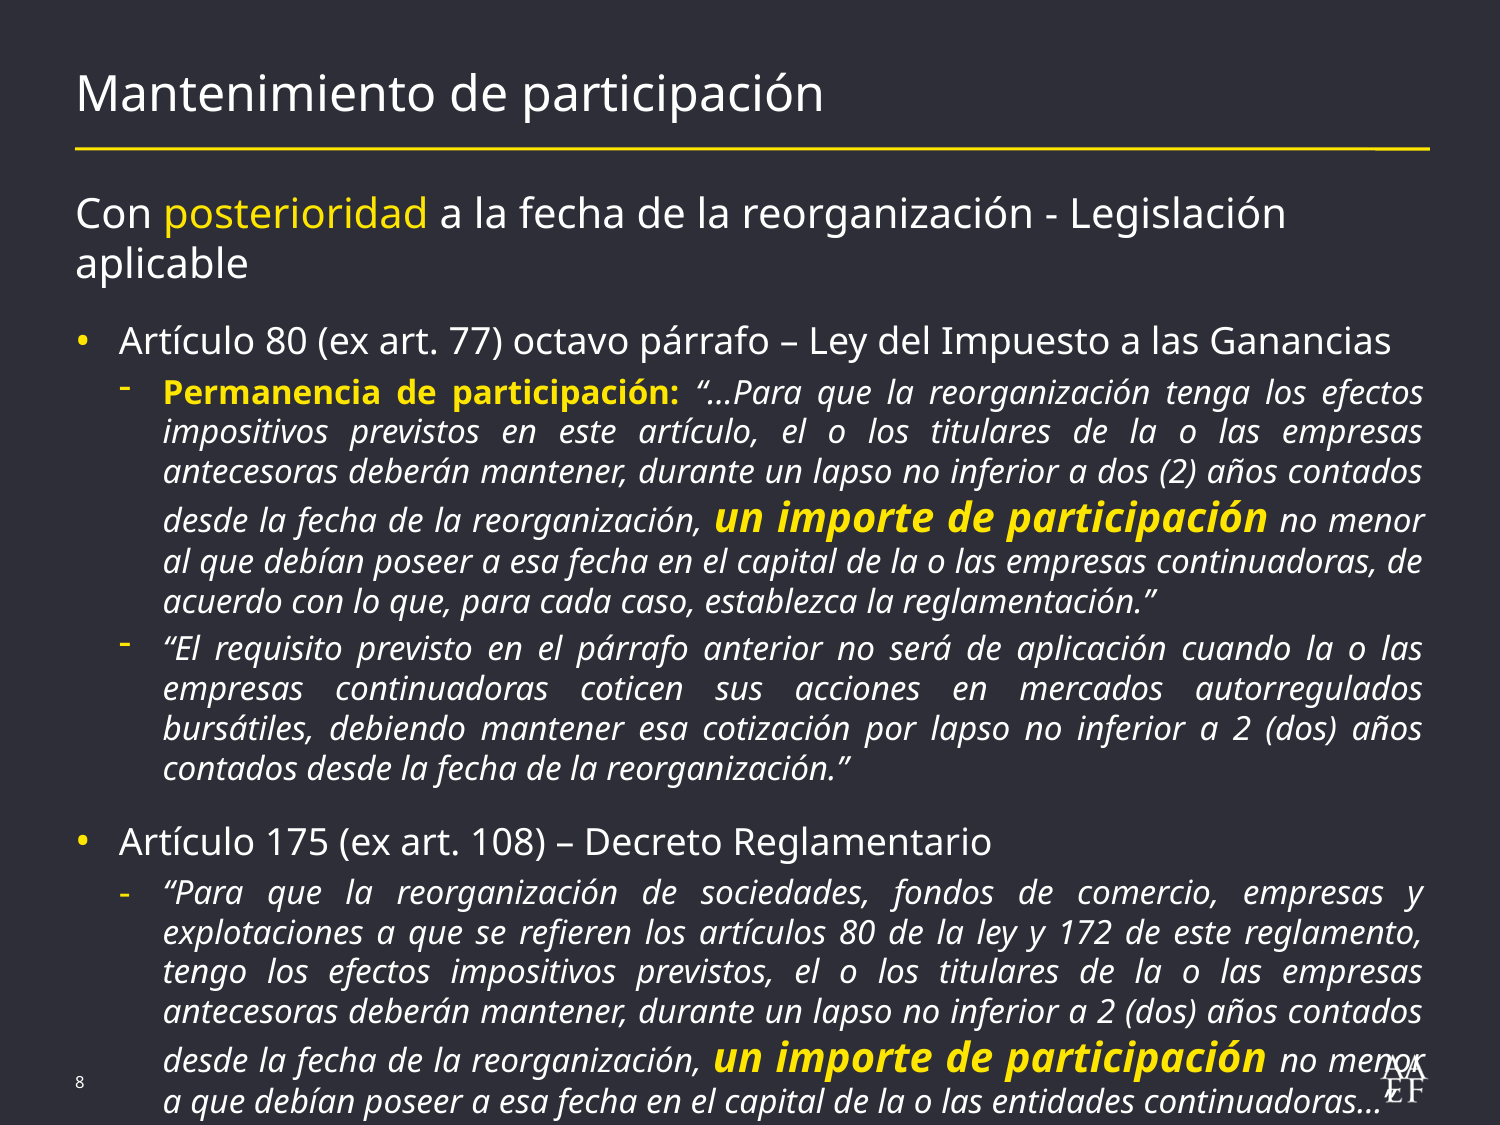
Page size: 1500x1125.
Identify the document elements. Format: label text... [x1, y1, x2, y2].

list Con posterioridad a la fecha de la reorganización - Legislación aplicable Artículo 80 (ex art. 77) octavo párrafo – Ley del Impuesto a las Ganancias Permanencia de participación: “…Para que la reorganización tenga los efectos impositivos previstos en este artículo, el o los titulares de la o las empresas antecesoras deberán mantener, durante un lapso no inferior a dos (2) años contados desde la fecha de la reorganización, un importe de participación no menor al que debían poseer a esa fecha en el capital de la o las empresas continuadoras, de acuerdo con lo que, para cada caso, establezca la reglamentación.” “El requisito previsto en el párrafo anterior no será de aplicación cuando la o las empresas continuadoras coticen sus acciones en mercados autorregulados bursátiles, debiendo mantener esa cotización por lapso no inferior a 2 (dos) años contados desde la fecha de la reorganización.” Artículo 175 (ex art. 108) – Decreto Reglamentario “Para que la reorganización de sociedades, fondos de comercio, empresas y explotaciones a que se refieren los artículos 80 de la ley y 172 de este reglamento, tengo los efectos impositivos previstos, el o los titulares de la o las empresas antecesoras deberán mantener, durante un lapso no inferior a 2 (dos) años contados desde la fecha de la reorganización, un importe de participación no menor a que debían poseer a esa fecha en el capital de la o las entidades continuadoras…” [75, 186, 1425, 1069]
slide_number 8 [75, 1069, 184, 1099]
picture [1369, 1050, 1436, 1104]
title Mantenimiento de participación [75, 48, 1425, 146]
